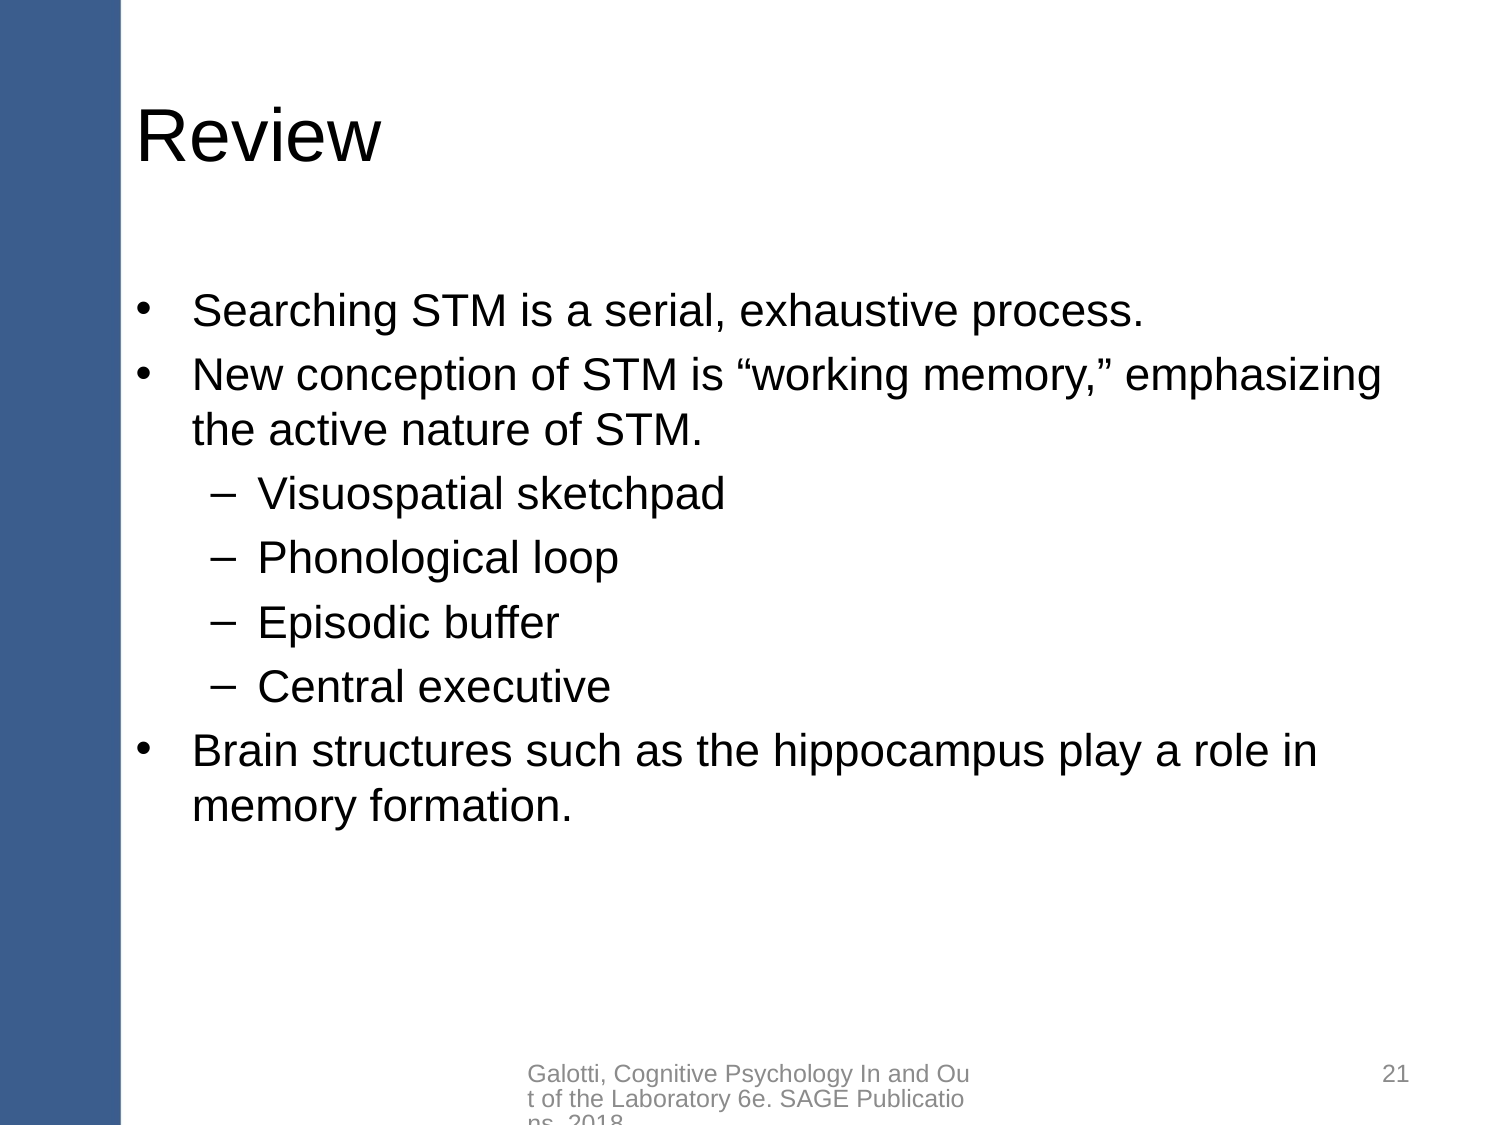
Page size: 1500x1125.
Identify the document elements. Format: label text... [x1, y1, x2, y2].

footer Galotti, Cognitive Psychology In and Out of the Laboratory 6e. SAGE Publications, 2018. [512, 1042, 988, 1103]
picture [0, 0, 1500, 1125]
slide_number 21 [1074, 1042, 1425, 1103]
title Review [120, 37, 1471, 225]
list Searching STM is a serial, exhaustive process. New conception of STM is “working memory,” emphasizing the active nature of STM. Visuospatial sketchpad Phonological loop Episodic buffer Central executive Brain structures such as the hippocampus play a role in memory formation. [120, 273, 1471, 1016]
